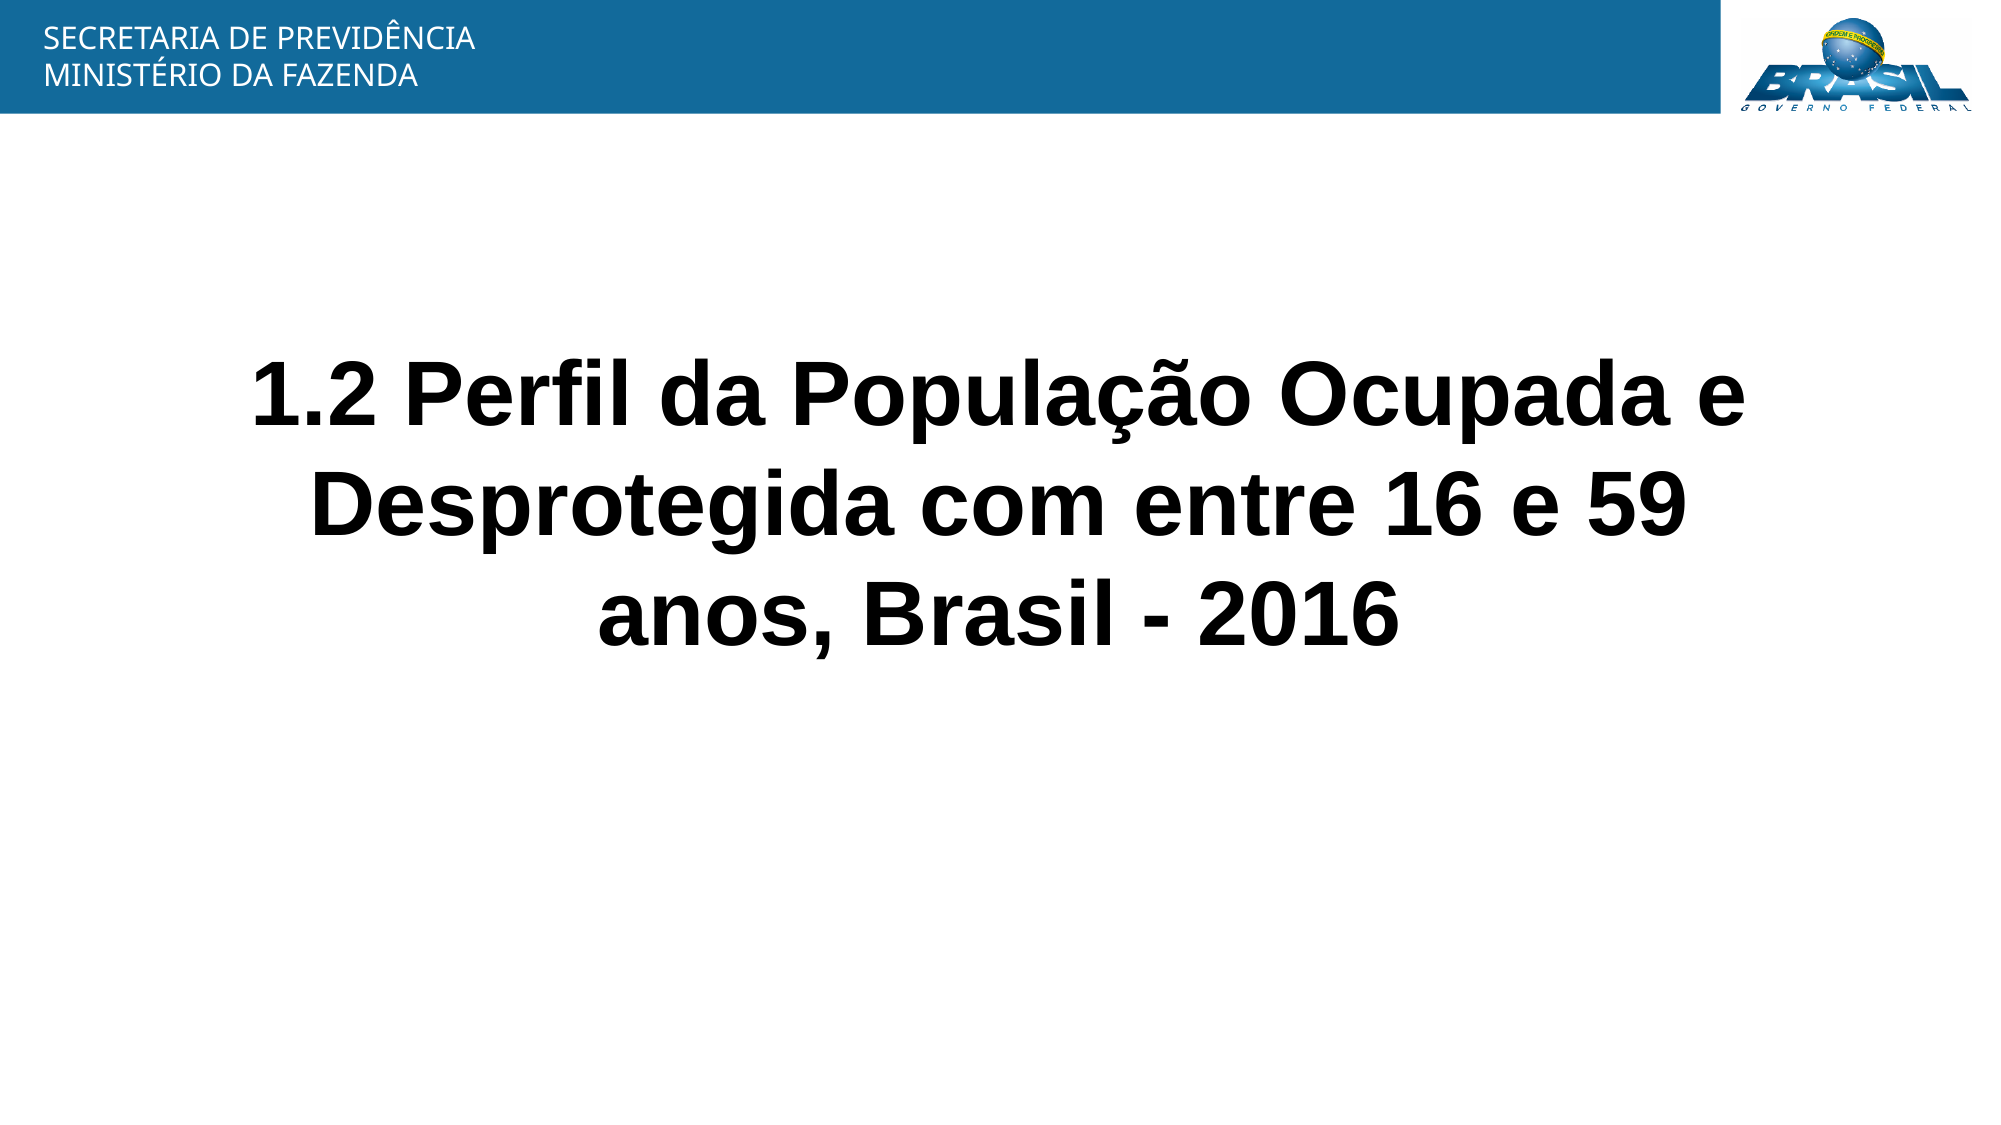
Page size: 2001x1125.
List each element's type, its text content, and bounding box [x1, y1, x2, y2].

text_box 1.2 Perfil da População Ocupada e Desprotegida com entre 16 e 59 anos, Brasil - 2016 [173, 326, 1827, 859]
picture [1741, 18, 1972, 111]
